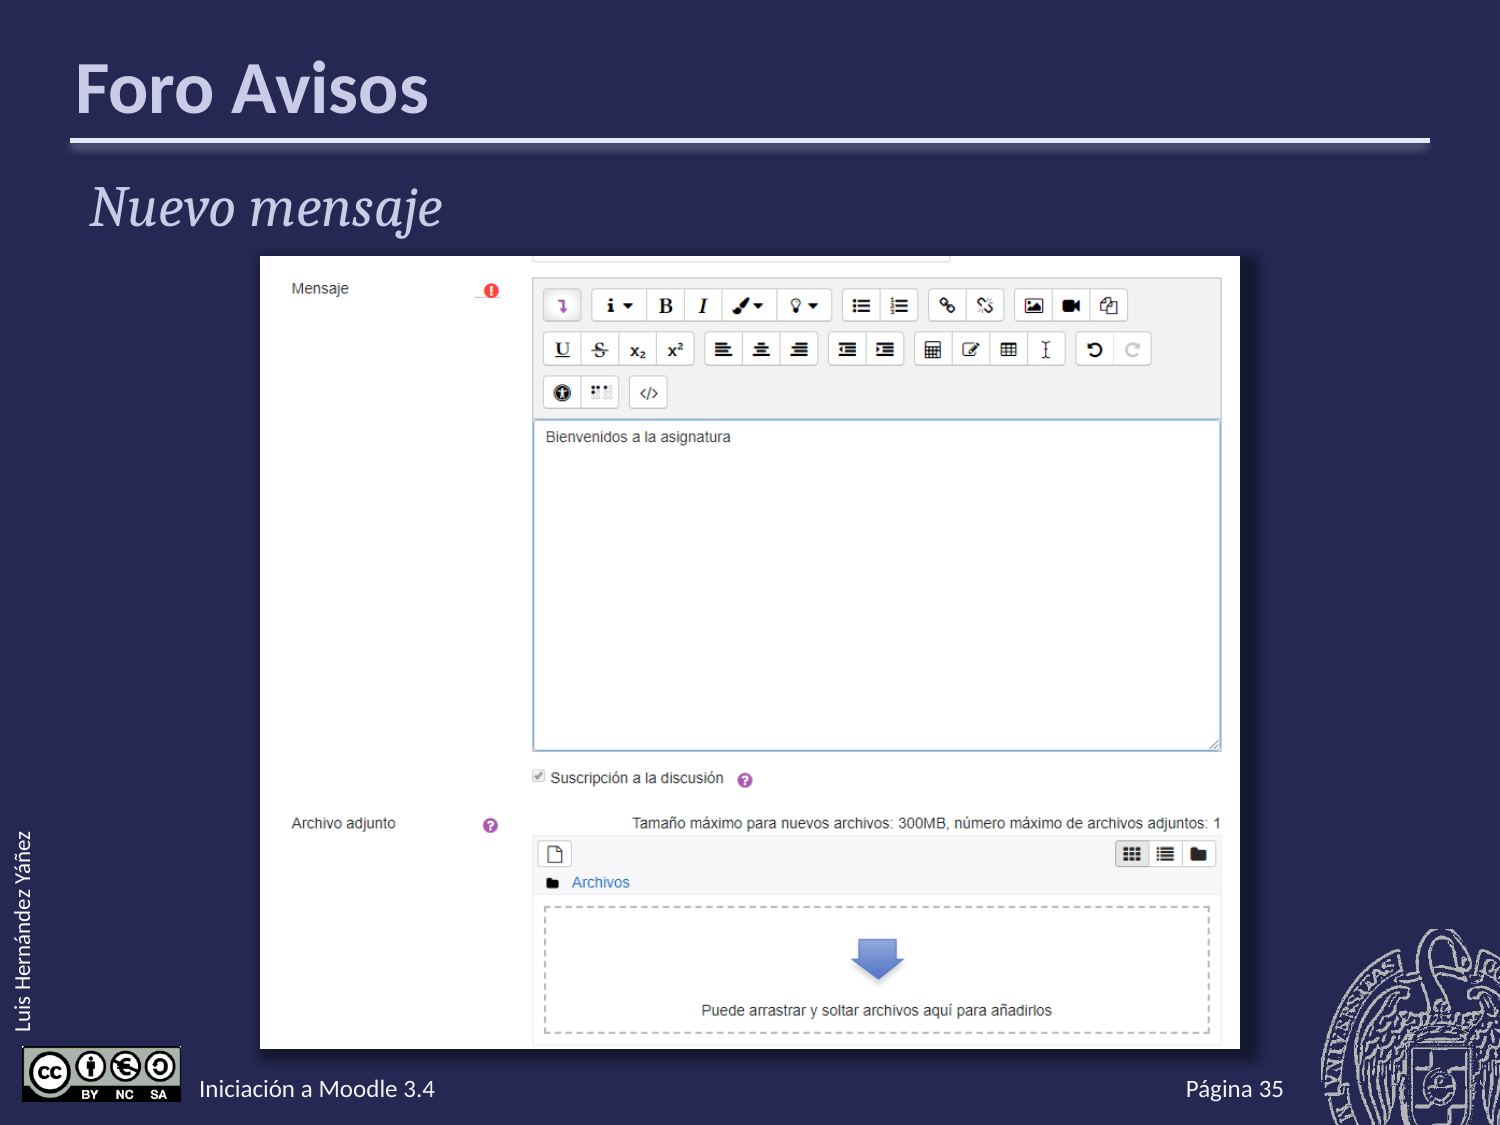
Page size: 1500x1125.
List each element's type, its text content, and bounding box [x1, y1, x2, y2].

picture [260, 256, 1240, 1049]
picture [1321, 929, 1500, 1125]
footer Iniciación a Moodle 3.4 [199, 1042, 1114, 1103]
slide_number Página 34 [1136, 1042, 1285, 1103]
title Foro Avisos [75, 46, 1425, 129]
picture [22, 1046, 181, 1102]
list Nuevo mensaje [75, 160, 1425, 1017]
